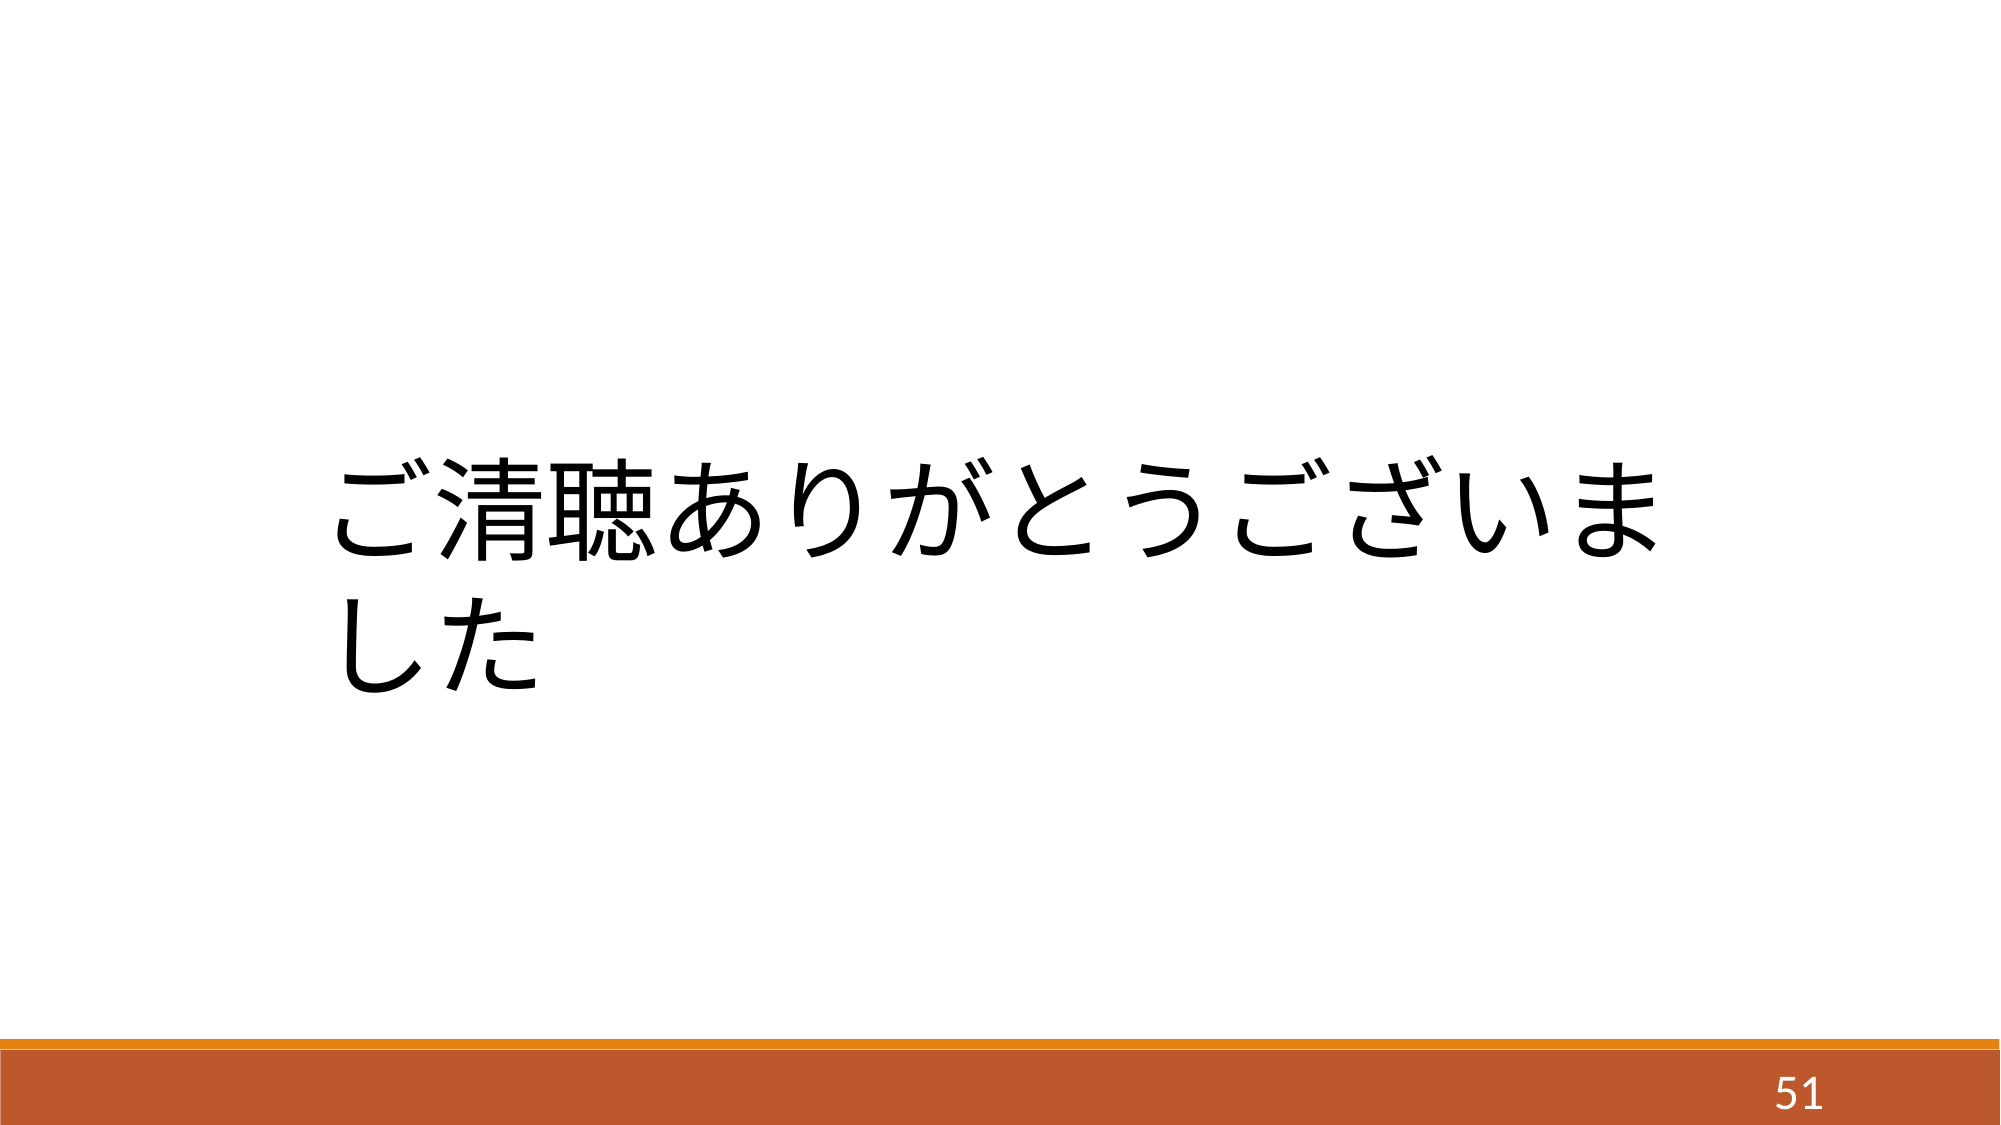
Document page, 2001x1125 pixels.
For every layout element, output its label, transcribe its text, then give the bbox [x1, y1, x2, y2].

slide_number 51 [1624, 1059, 1840, 1120]
text_box ご清聴ありがとうございました [305, 432, 1775, 718]
